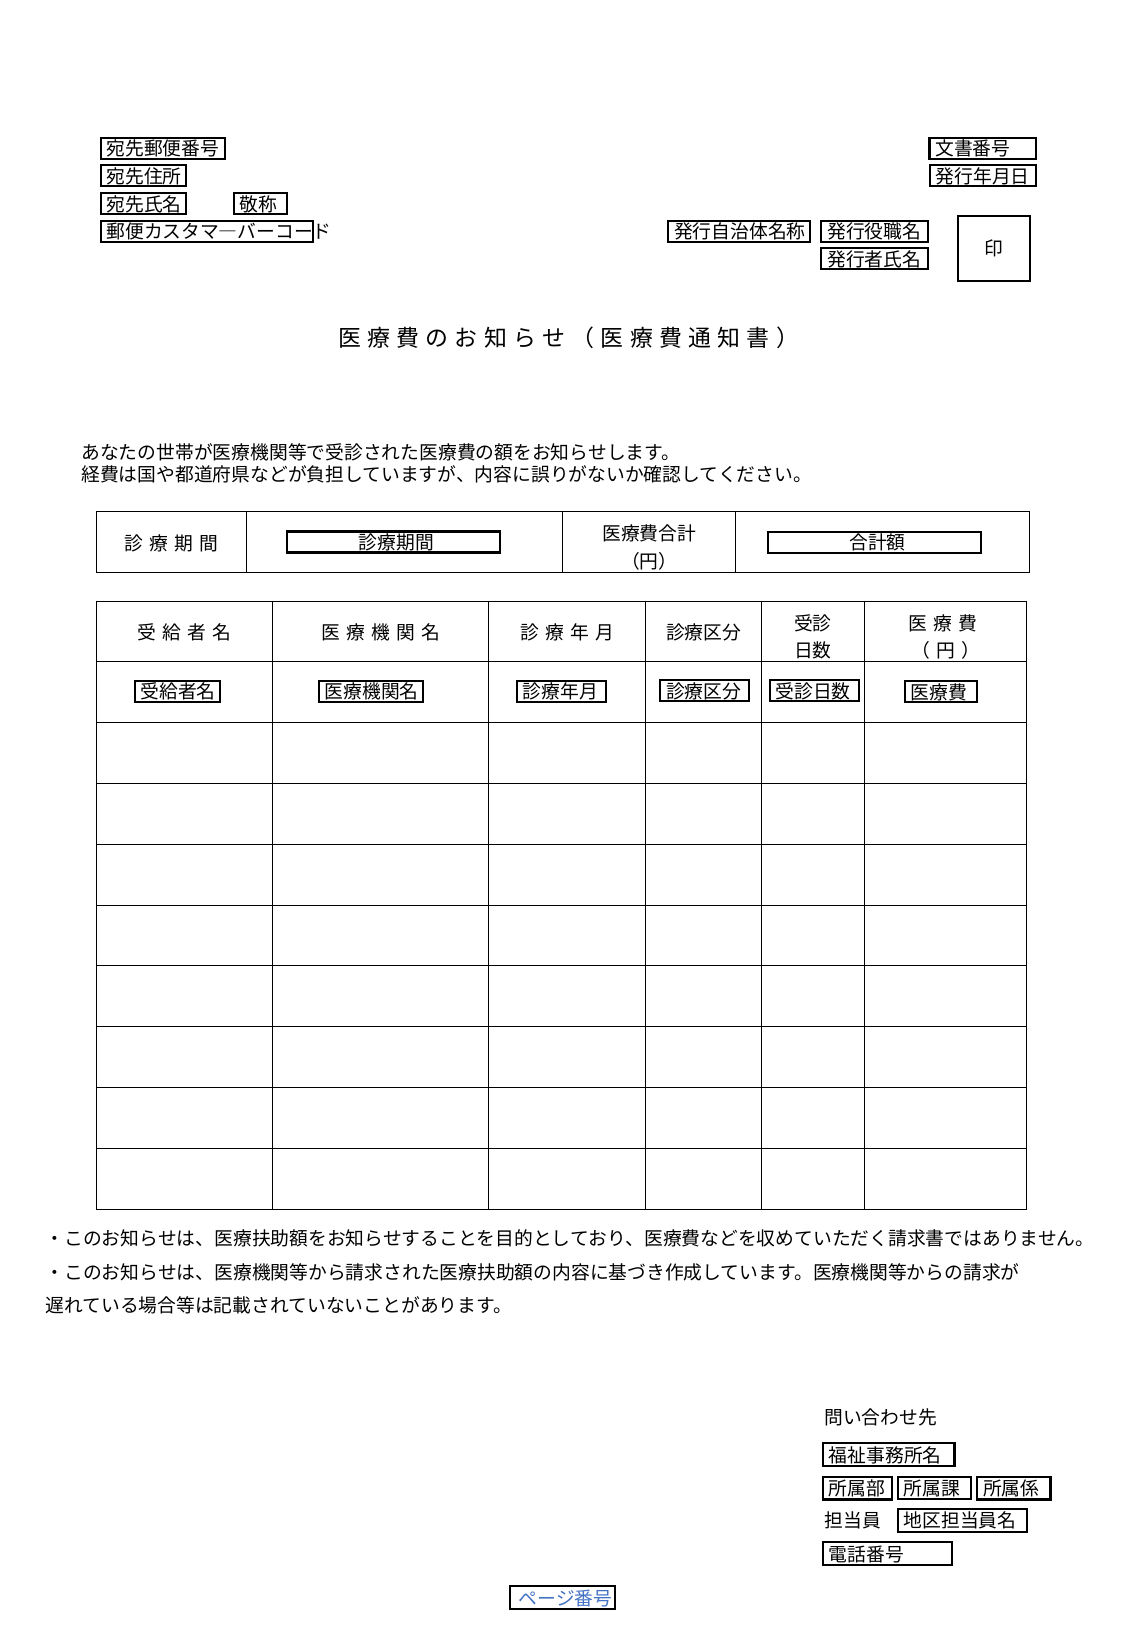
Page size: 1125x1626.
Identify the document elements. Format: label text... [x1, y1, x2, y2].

table_cell [646, 662, 761, 722]
table_cell [97, 966, 272, 1026]
table_cell [489, 906, 645, 965]
table_cell [865, 966, 1026, 1026]
table_cell [273, 1088, 488, 1148]
table_cell [762, 845, 864, 905]
table_cell [865, 1149, 1026, 1208]
text_box 敬称 [233, 192, 288, 215]
table_cell [489, 845, 645, 905]
table_cell [489, 1027, 645, 1087]
text_box 郵便カスタマ―バーコード [100, 220, 314, 243]
text_box ページ番号 [509, 1585, 616, 1610]
text_box 合計額 [767, 531, 982, 554]
table_header 診療年月 [489, 602, 645, 661]
table_cell [865, 784, 1026, 844]
table_cell [762, 1027, 864, 1087]
table_cell [646, 1027, 761, 1087]
table_cell [273, 906, 488, 965]
text_box 発行者氏名 [820, 247, 929, 270]
text_box 文書番号 [928, 137, 1037, 160]
text_box 宛先氏名 [100, 192, 187, 215]
table_cell [489, 723, 645, 783]
table_cell [646, 906, 761, 965]
text_box 医療費のお知らせ（医療費通知書） [96, 289, 1042, 359]
table_cell [762, 723, 864, 783]
table_cell [489, 1149, 645, 1208]
table_header [736, 512, 1029, 572]
table_cell [273, 784, 488, 844]
text_box 宛先住所 [100, 164, 187, 187]
table_header 受給者名 [97, 602, 272, 661]
table_cell [865, 723, 1026, 783]
table_header 診療期間 [97, 512, 246, 572]
table_cell [646, 1149, 761, 1208]
text_box 発行役職名 [820, 220, 929, 243]
table_cell [97, 845, 272, 905]
table_cell [489, 1088, 645, 1148]
table_cell [762, 966, 864, 1026]
text_box 受診日数 [769, 679, 860, 702]
table_header [247, 512, 562, 572]
table_cell [97, 662, 272, 722]
text_box あなたの世帯が医療機関等で受診された医療費の額をお知らせします。 経費は国や都道府県などが負担していますが、内容に誤りがないか確認してください。 [66, 433, 826, 493]
table_cell [762, 662, 864, 722]
table_cell [646, 784, 761, 844]
table_header 医療費合計（円） [563, 512, 735, 572]
text_box 医療費 [904, 680, 978, 703]
table_header 医療機関名 [273, 602, 488, 661]
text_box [809, 1398, 1051, 1566]
table_cell [865, 662, 1026, 722]
table_cell [646, 845, 761, 905]
table_cell [489, 966, 645, 1026]
text_box 宛先郵便番号 [100, 137, 226, 160]
table_cell [97, 723, 272, 783]
table_cell [273, 1027, 488, 1087]
table_cell [865, 845, 1026, 905]
table_header 診療区分 [646, 602, 761, 661]
text_box 受給者名 [134, 680, 221, 703]
table_cell [97, 906, 272, 965]
table_cell [762, 1149, 864, 1208]
table_cell [273, 845, 488, 905]
table_cell [762, 906, 864, 965]
table_cell [865, 906, 1026, 965]
text_box ・このお知らせは、医療扶助額をお知らせすることを目的としており、医療費などを収めていただく請求書ではありません。 ・このお知らせは、医療機関等から請求された医療扶助額の内容に基づき作成しています。医療機関等からの請求が 遅れている場合等は記載されていないことがあります。 [30, 1208, 1108, 1325]
text_box 診療期間 [286, 530, 501, 554]
table_cell [97, 1027, 272, 1087]
table_cell [489, 662, 645, 722]
table_cell [865, 1027, 1026, 1087]
text_box 診療年月 [516, 680, 607, 703]
table_cell [273, 966, 488, 1026]
table_cell [646, 966, 761, 1026]
table_cell [273, 662, 488, 722]
table_cell [97, 784, 272, 844]
table_cell [646, 723, 761, 783]
table_header 医療費（円） [865, 602, 1026, 661]
table_cell [489, 784, 645, 844]
table_cell [865, 1088, 1026, 1148]
table_cell [97, 1149, 272, 1208]
text_box 印 [957, 215, 1031, 282]
table_cell [762, 784, 864, 844]
text_box 発行年月日 [929, 164, 1037, 187]
table_cell [97, 1088, 272, 1148]
text_box 医療機関名 [318, 680, 424, 703]
table_cell [646, 1088, 761, 1148]
table_header 受診 日数 [762, 602, 864, 661]
table_cell [273, 723, 488, 783]
table_cell [762, 1088, 864, 1148]
table_cell [273, 1149, 488, 1208]
text_box 発行自治体名称 [667, 220, 811, 243]
text_box 診療区分 [659, 679, 750, 702]
